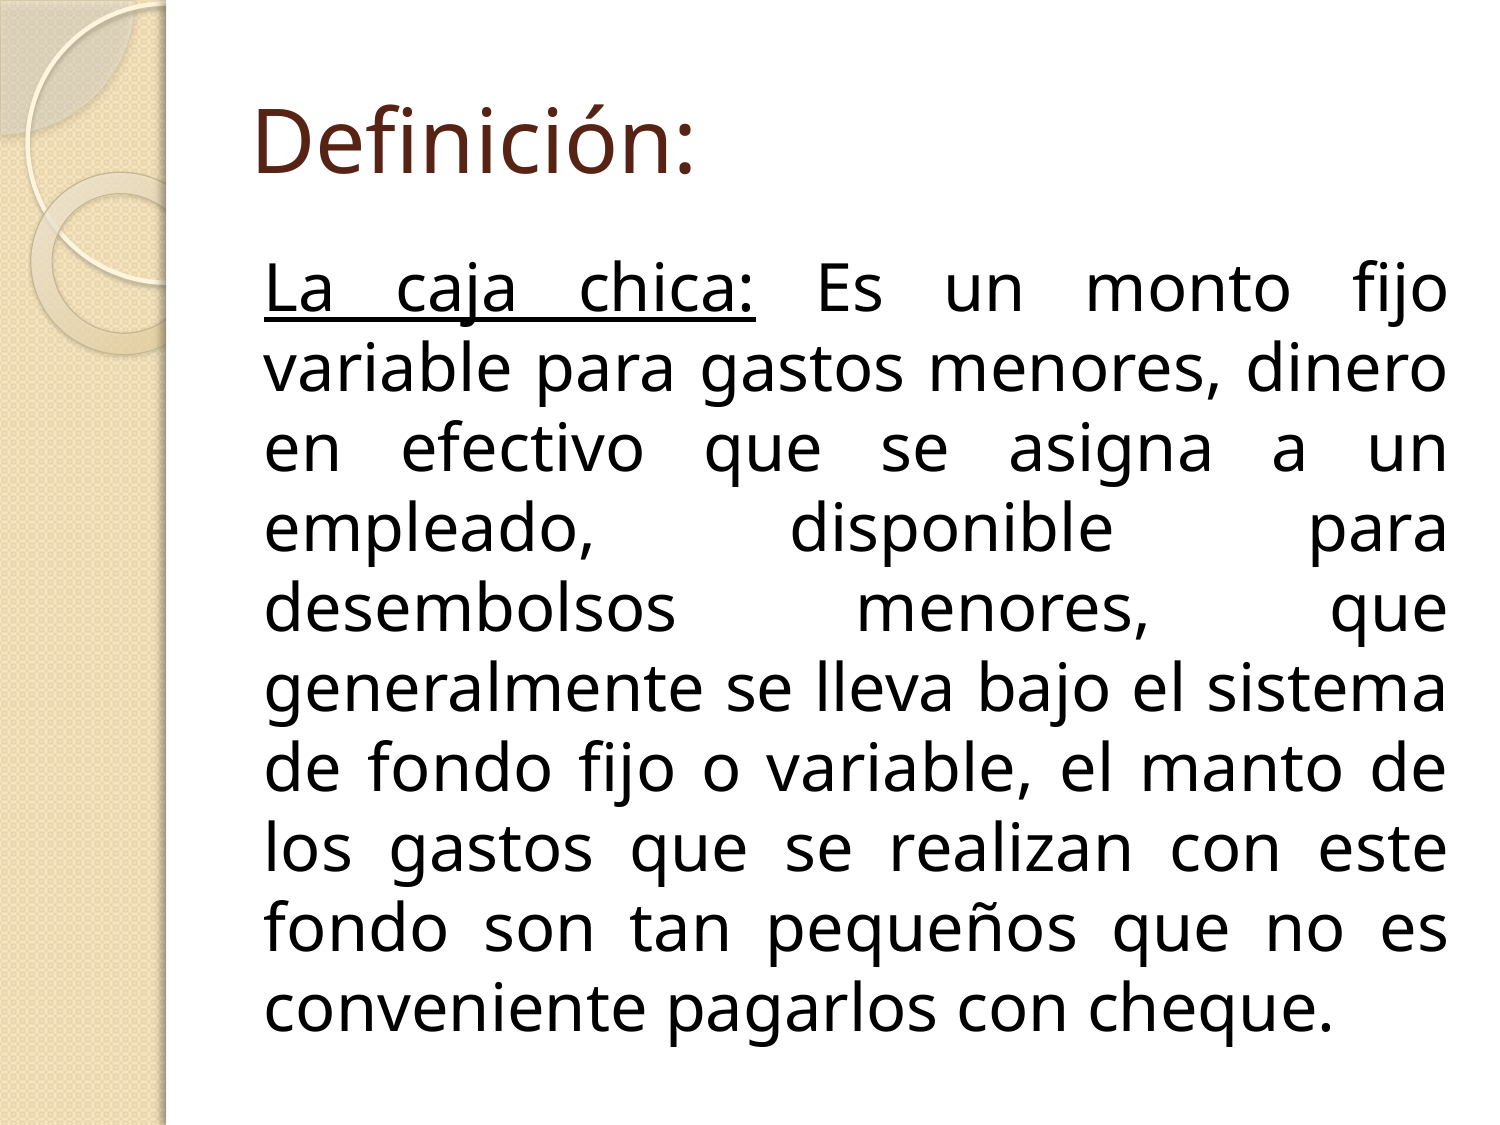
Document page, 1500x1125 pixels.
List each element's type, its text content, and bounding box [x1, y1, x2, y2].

list La caja chica: Es un monto fijo variable para gastos menores, dinero en efectivo que se asigna a un empleado, disponible para desembolsos menores, que generalmente se lleva bajo el sistema de fondo fijo o variable, el manto de los gastos que se realizan con este fondo son tan pequeños que no es conveniente pagarlos con cheque. [235, 237, 1466, 1025]
title Definición: [235, 45, 1466, 233]
